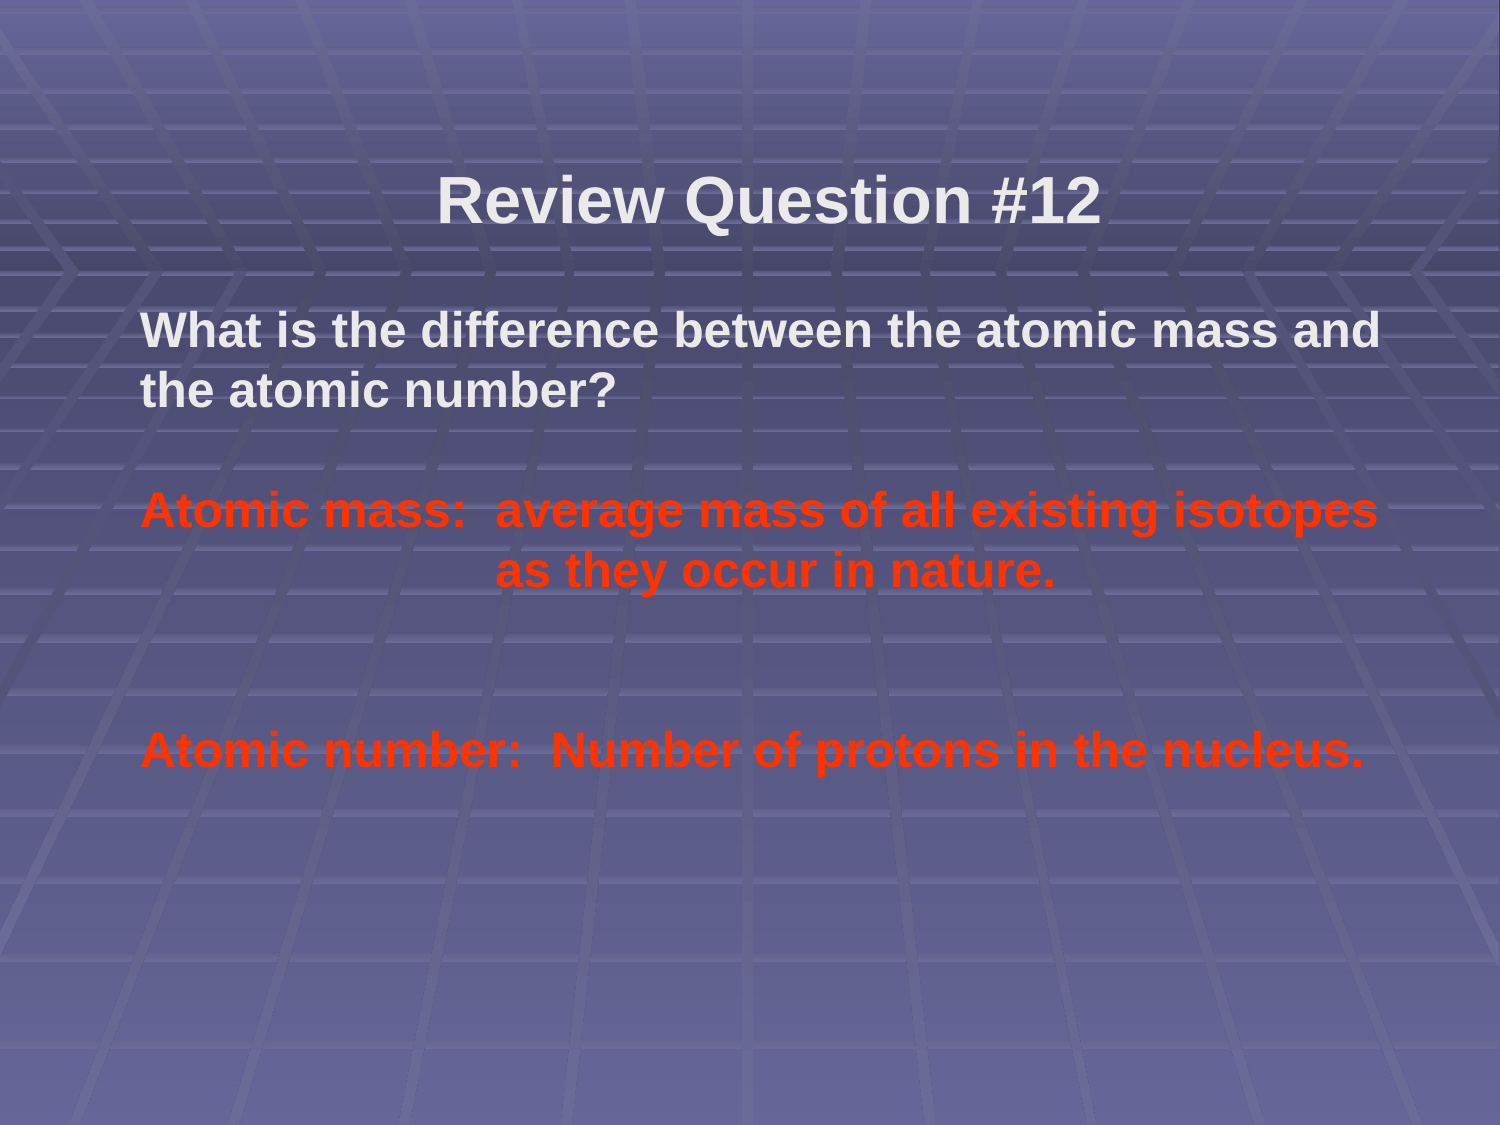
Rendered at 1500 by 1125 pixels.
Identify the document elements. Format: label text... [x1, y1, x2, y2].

text_box Review Question #12 What is the difference between the atomic mass and the atomic number? Atomic mass: average mass of all existing isotopes as they occur in nature. Atomic number: Number of protons in the nucleus. [125, 149, 1414, 785]
